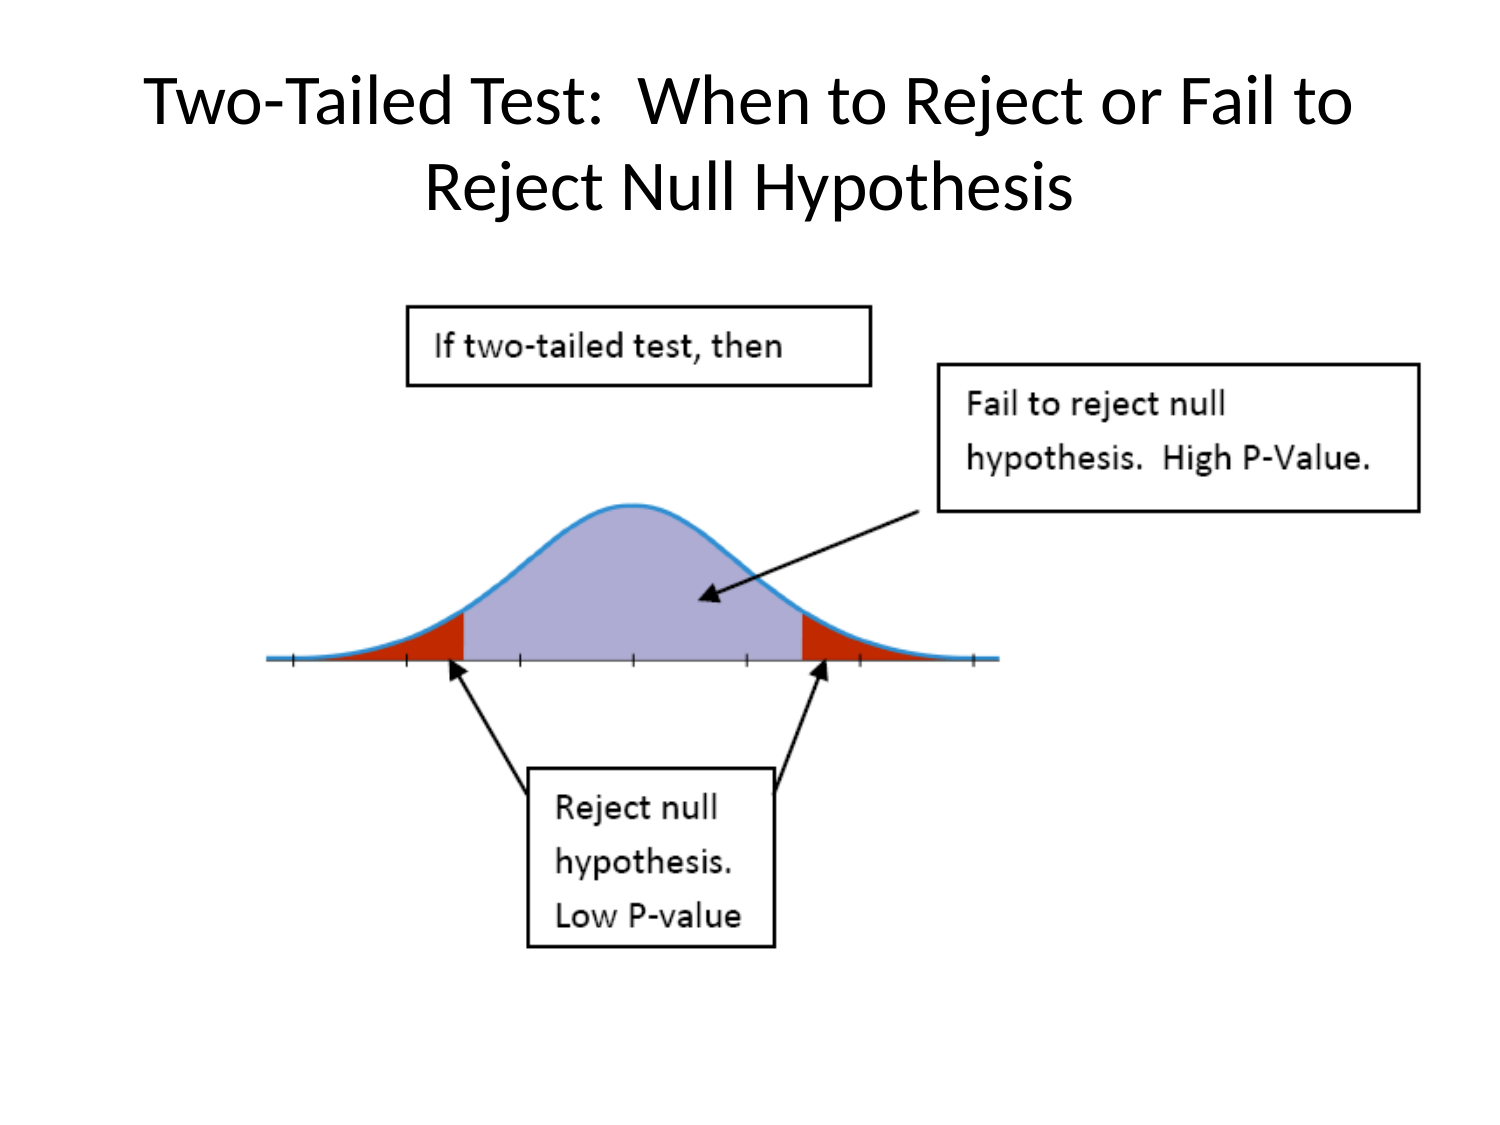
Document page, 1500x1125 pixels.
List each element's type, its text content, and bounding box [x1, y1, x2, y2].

title Two-Tailed Test: When to Reject or Fail to Reject Null Hypothesis [75, 45, 1425, 233]
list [8, 274, 1456, 976]
